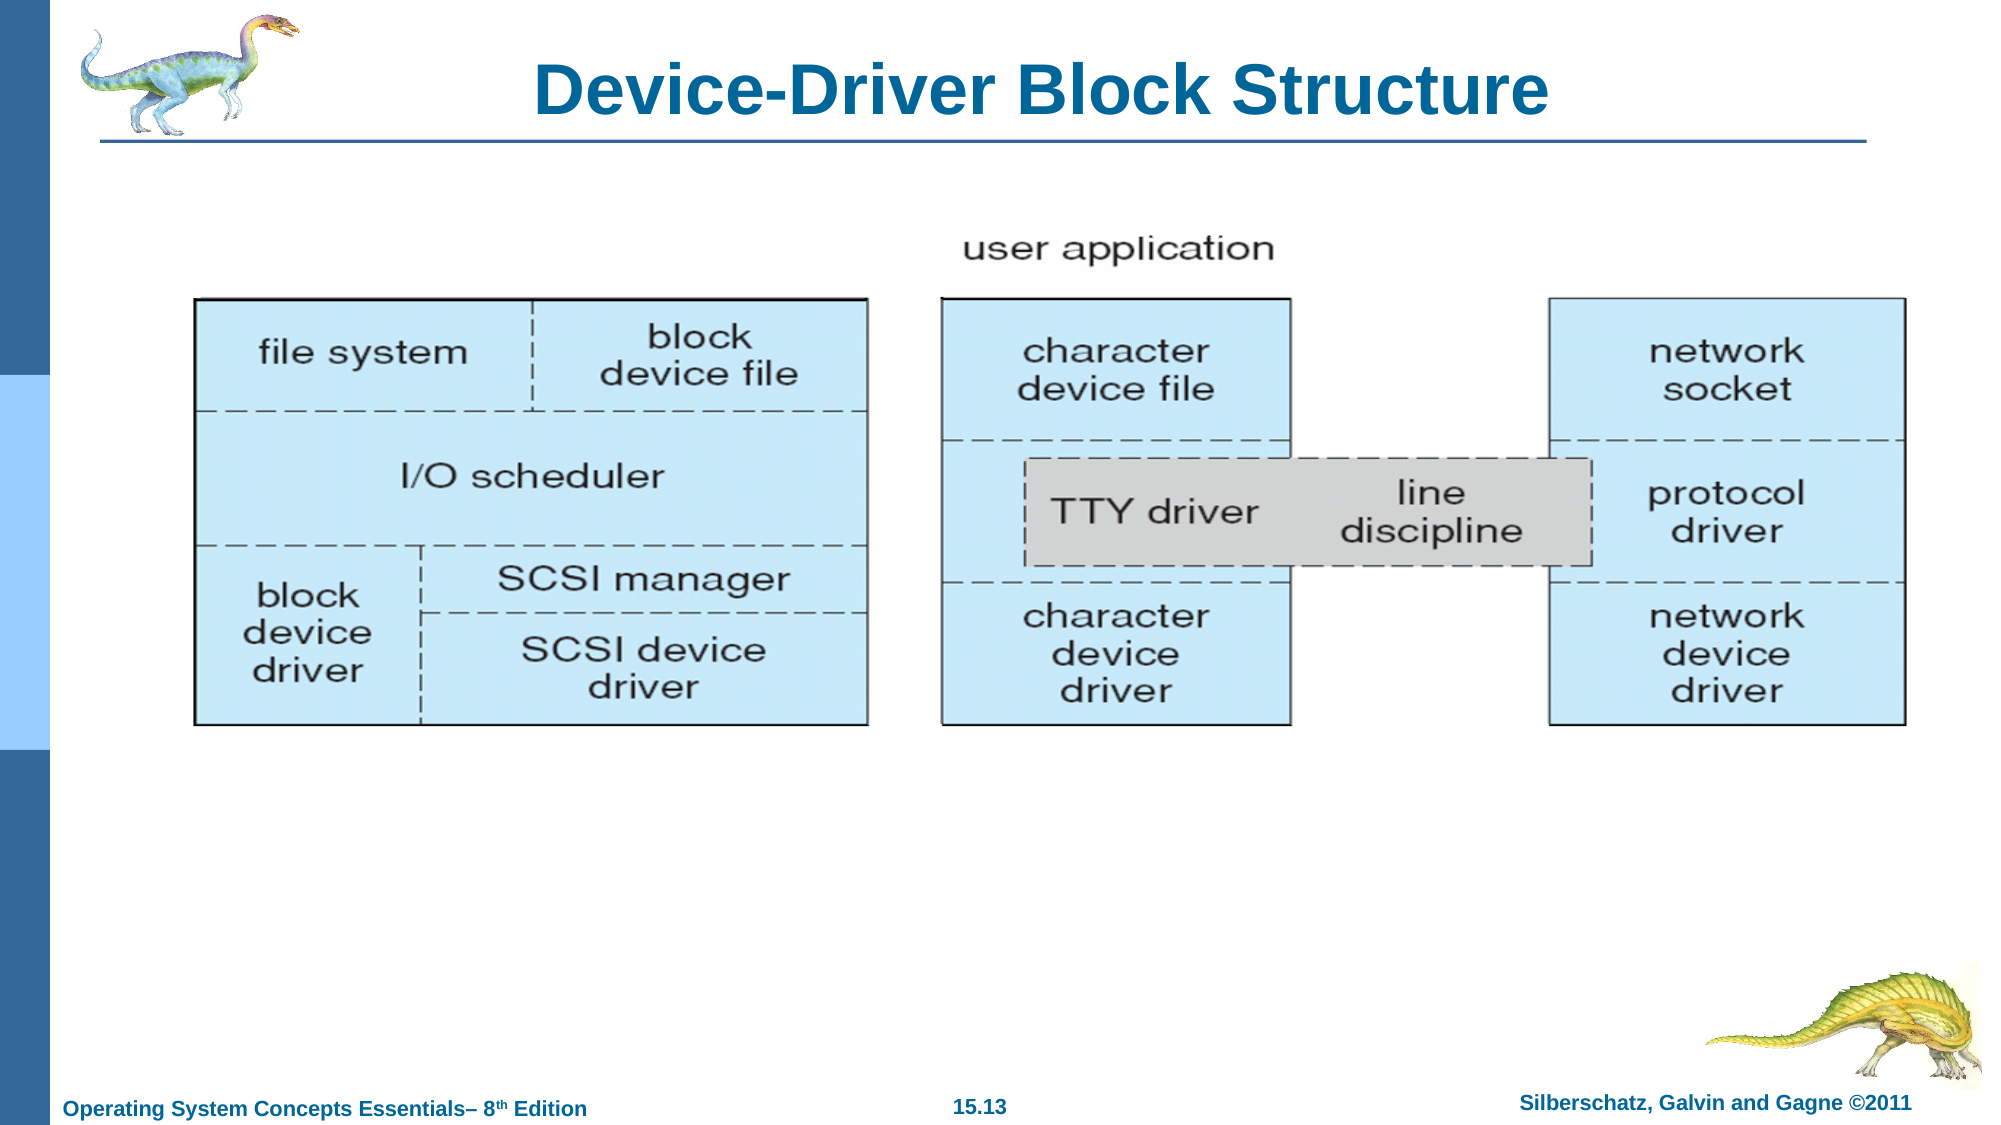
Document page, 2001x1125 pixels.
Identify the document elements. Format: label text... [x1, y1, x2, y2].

title Device-Driver Block Structure [185, 45, 1900, 141]
picture [1700, 959, 1982, 1090]
picture [182, 228, 1917, 737]
picture [62, 0, 324, 149]
